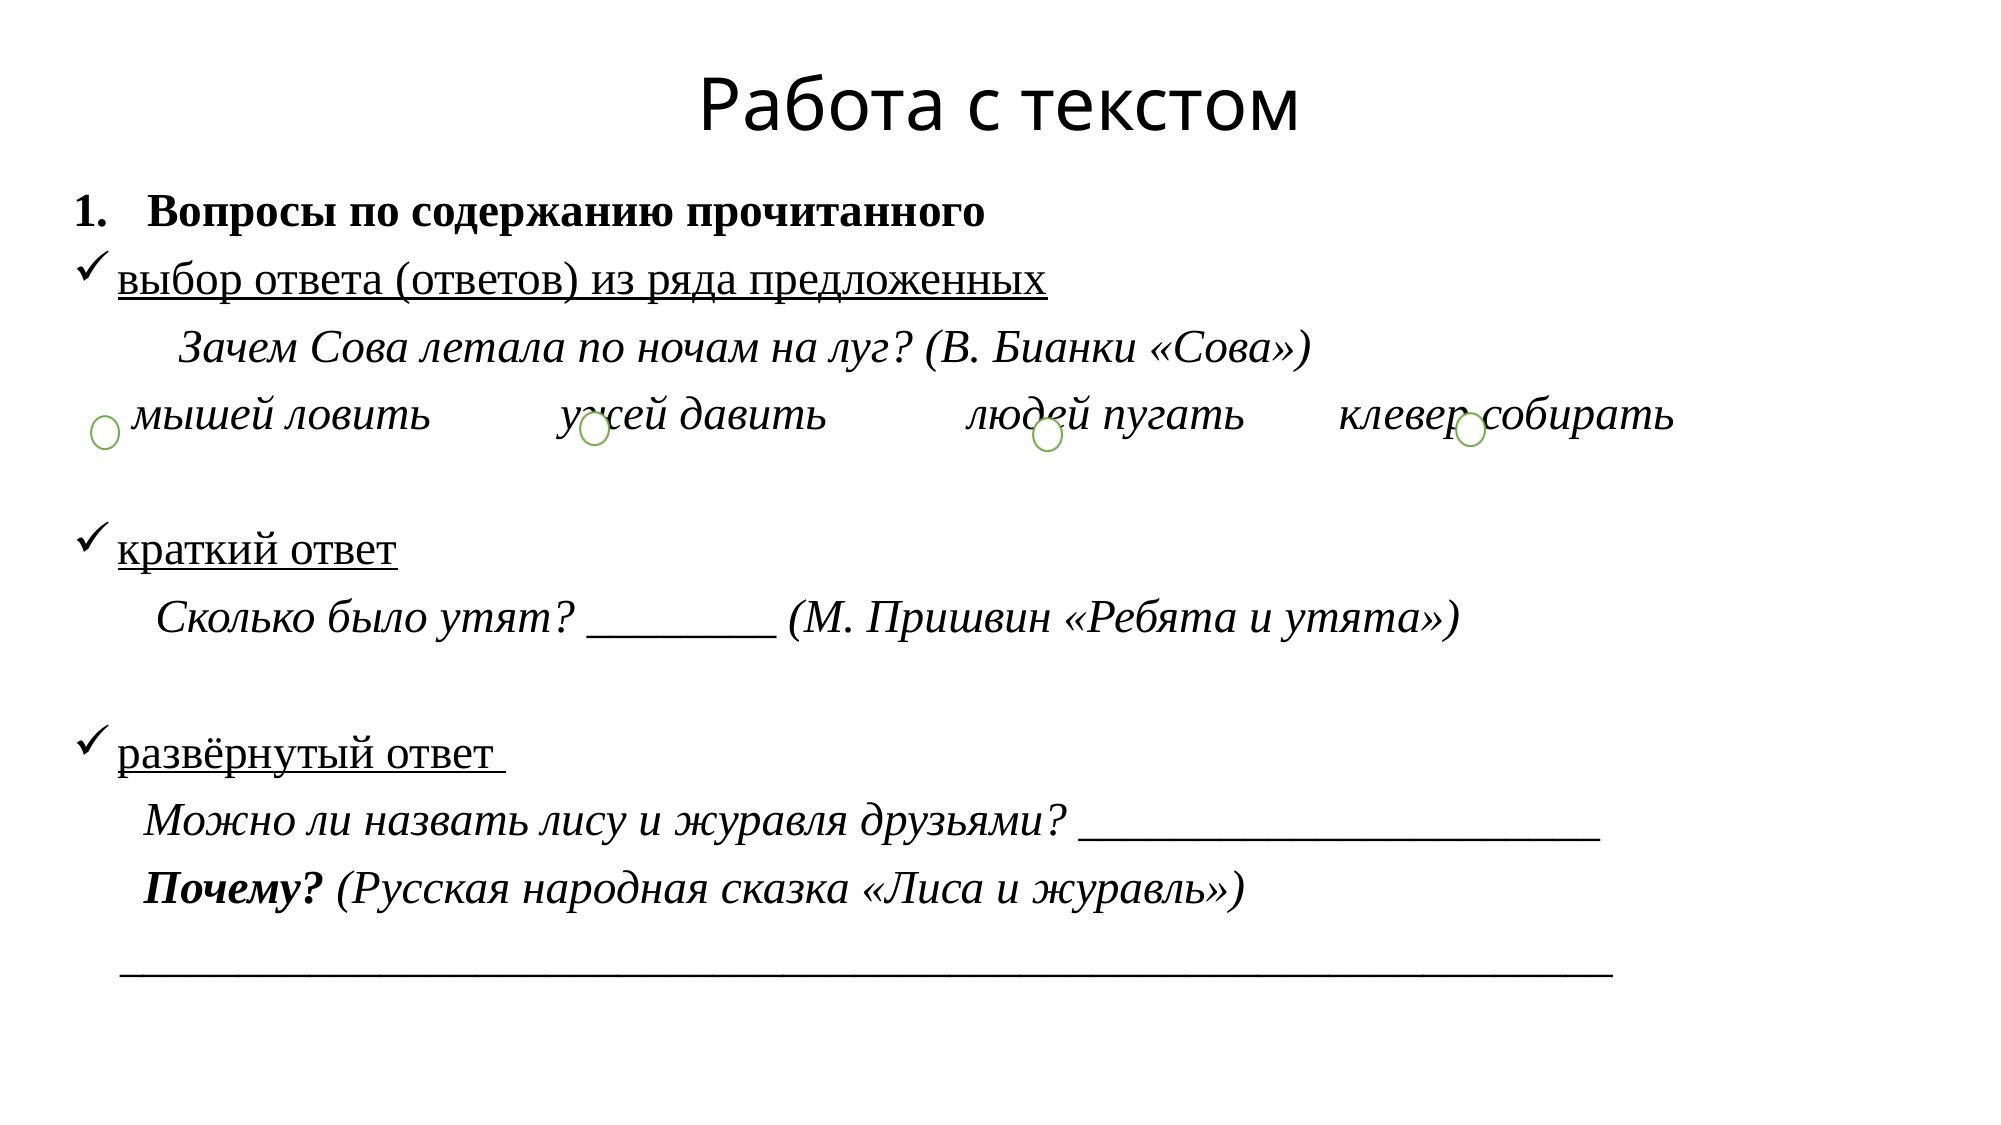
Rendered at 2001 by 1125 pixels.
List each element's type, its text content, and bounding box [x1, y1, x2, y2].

picture [579, 411, 610, 446]
picture [1032, 417, 1063, 452]
title Работа с текстом [137, 59, 1863, 155]
list Вопросы по содержанию прочитанного выбор ответа (ответов) из ряда предложенных Зачем Сова летала по ночам на луг? (В. Бианки «Сова») мышей ловить ужей давить людей пугать клевер собирать краткий ответ Сколько было утят? ________ (М. Пришвин «Ребята и утята») развёрнутый ответ Можно ли назвать лису и журавля друзьями? ______________________ Почему? (Русская народная сказка «Лиса и журавль») _______________________________________________________________ [58, 178, 1971, 1059]
picture [1455, 412, 1486, 447]
picture [90, 415, 120, 450]
